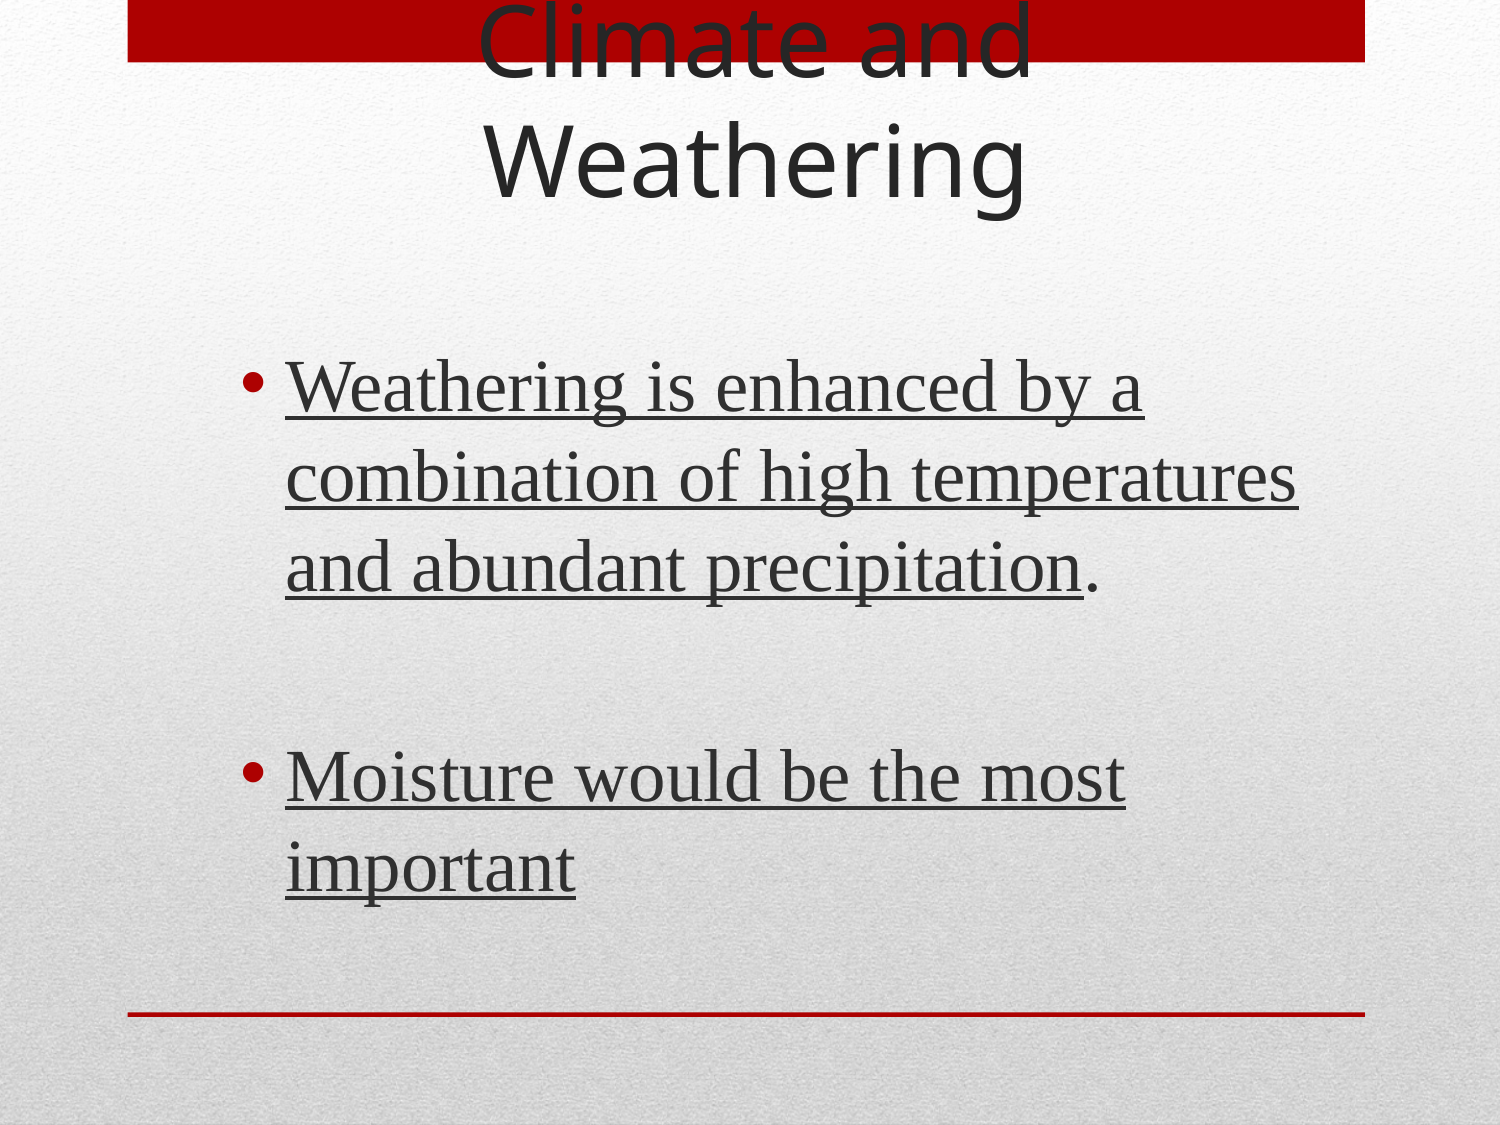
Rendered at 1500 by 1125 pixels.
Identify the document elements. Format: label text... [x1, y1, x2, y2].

list Weathering is enhanced by a combination of high temperatures and abundant precipitation. Moisture would be the most important [225, 249, 1350, 994]
title Climate and Weathering [187, 37, 1325, 225]
